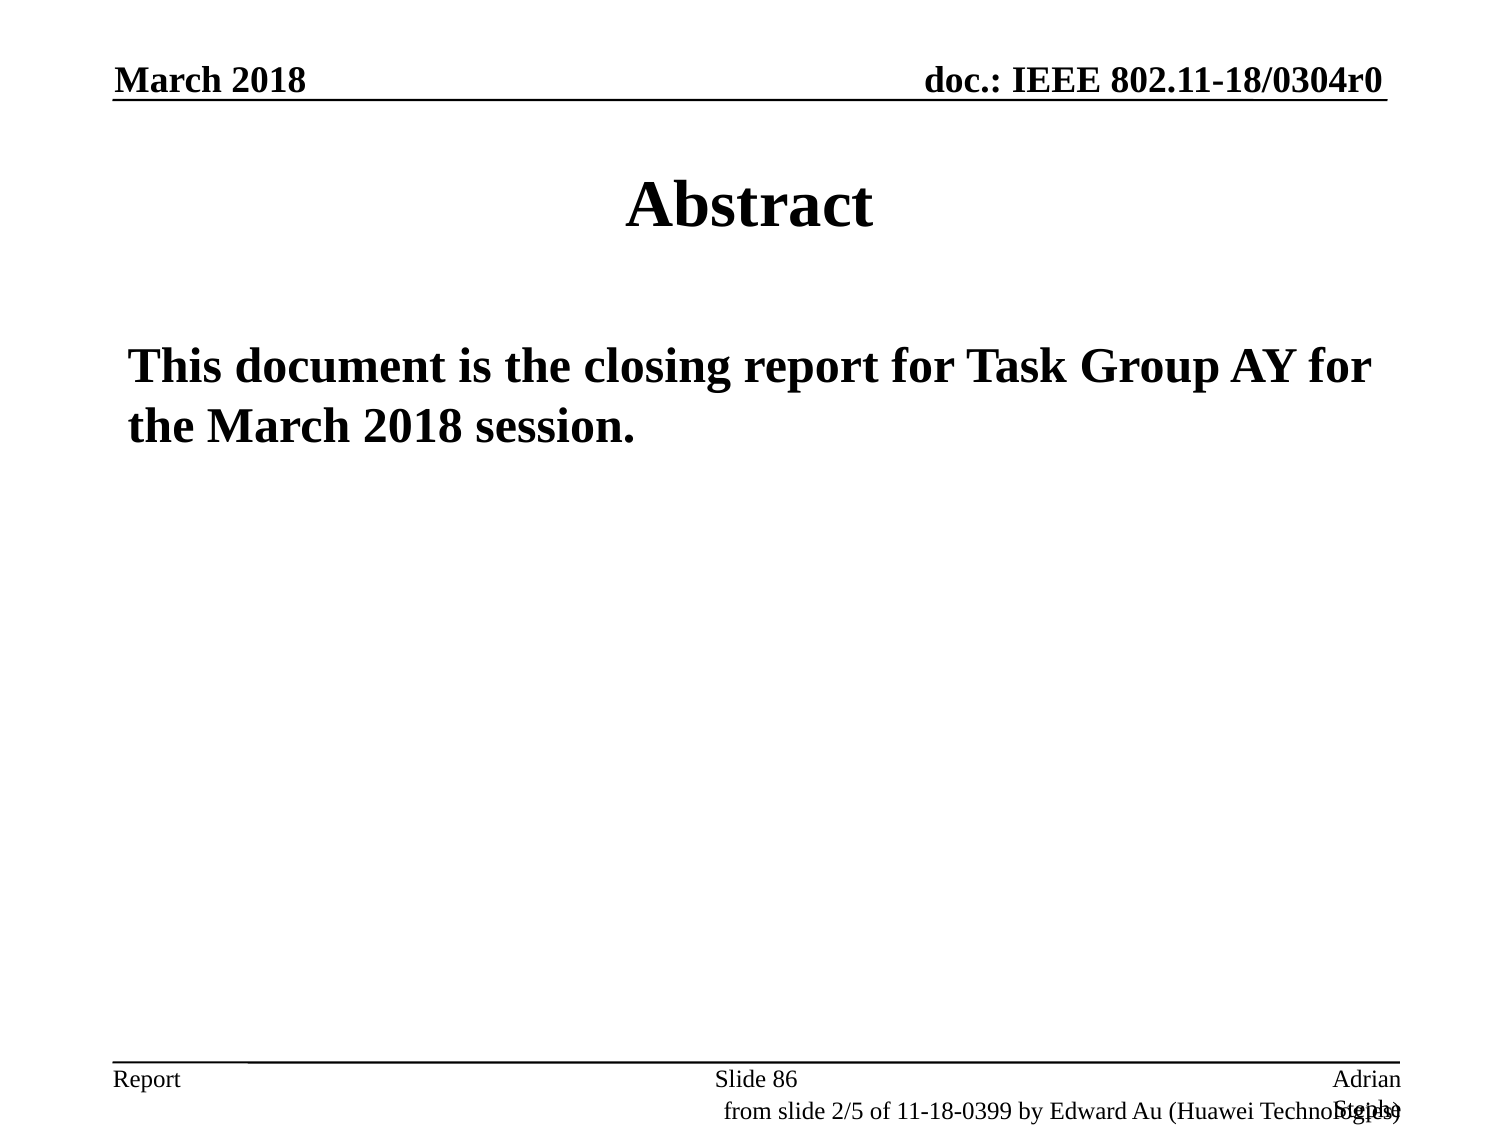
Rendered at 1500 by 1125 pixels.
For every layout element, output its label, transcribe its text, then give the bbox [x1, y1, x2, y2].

footer Adrian Stephens, Intel Corporation [1324, 1061, 1402, 1087]
text_box from slide 2/5 of 11-18-0399 by Edward Au (Huawei Technologies) [343, 1087, 1417, 1125]
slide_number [114, 54, 374, 101]
list This document is the closing report for Task Group AY for the March 2018 session. [112, 324, 1388, 1000]
title Abstract [112, 112, 1388, 288]
slide_number Slide 86 [711, 1061, 801, 1093]
